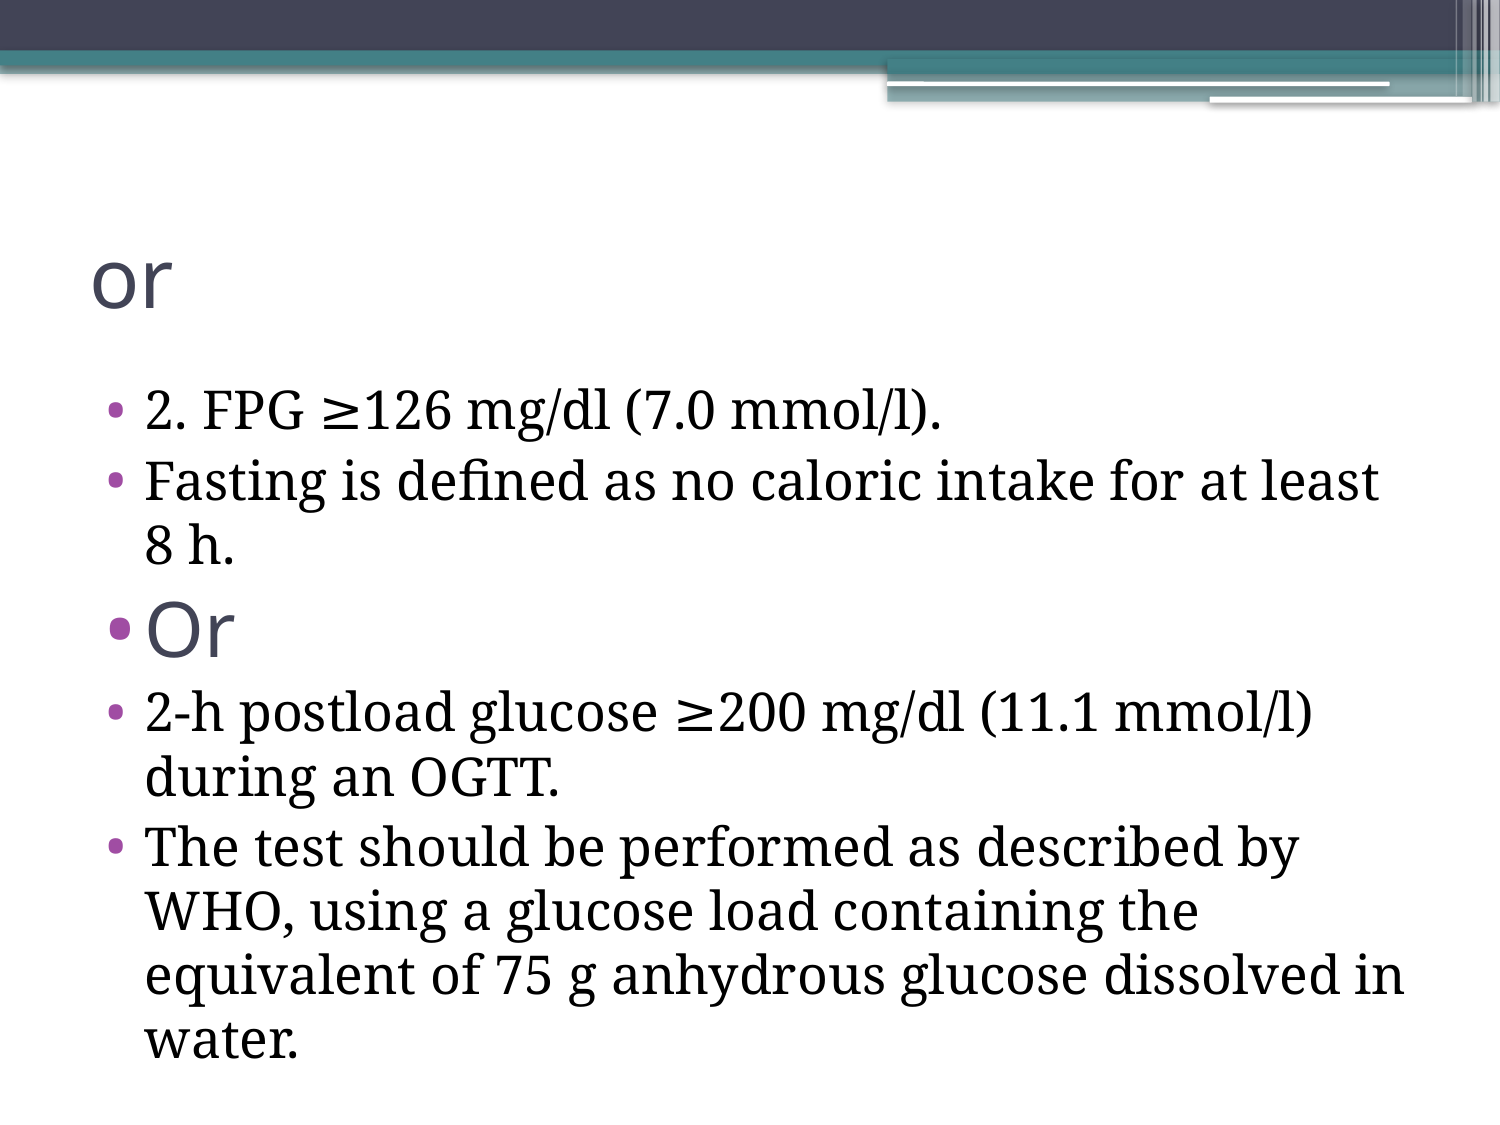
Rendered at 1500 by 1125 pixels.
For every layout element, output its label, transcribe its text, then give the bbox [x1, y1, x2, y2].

title or [75, 187, 1425, 363]
list 2. FPG ≥126 mg/dl (7.0 mmol/l). Fasting is defined as no caloric intake for at least 8 h. Or 2-h postload glucose ≥200 mg/dl (11.1 mmol/l) during an OGTT. The test should be performed as described by WHO, using a glucose load containing the equivalent of 75 g anhydrous glucose dissolved in water. [75, 368, 1425, 1079]
